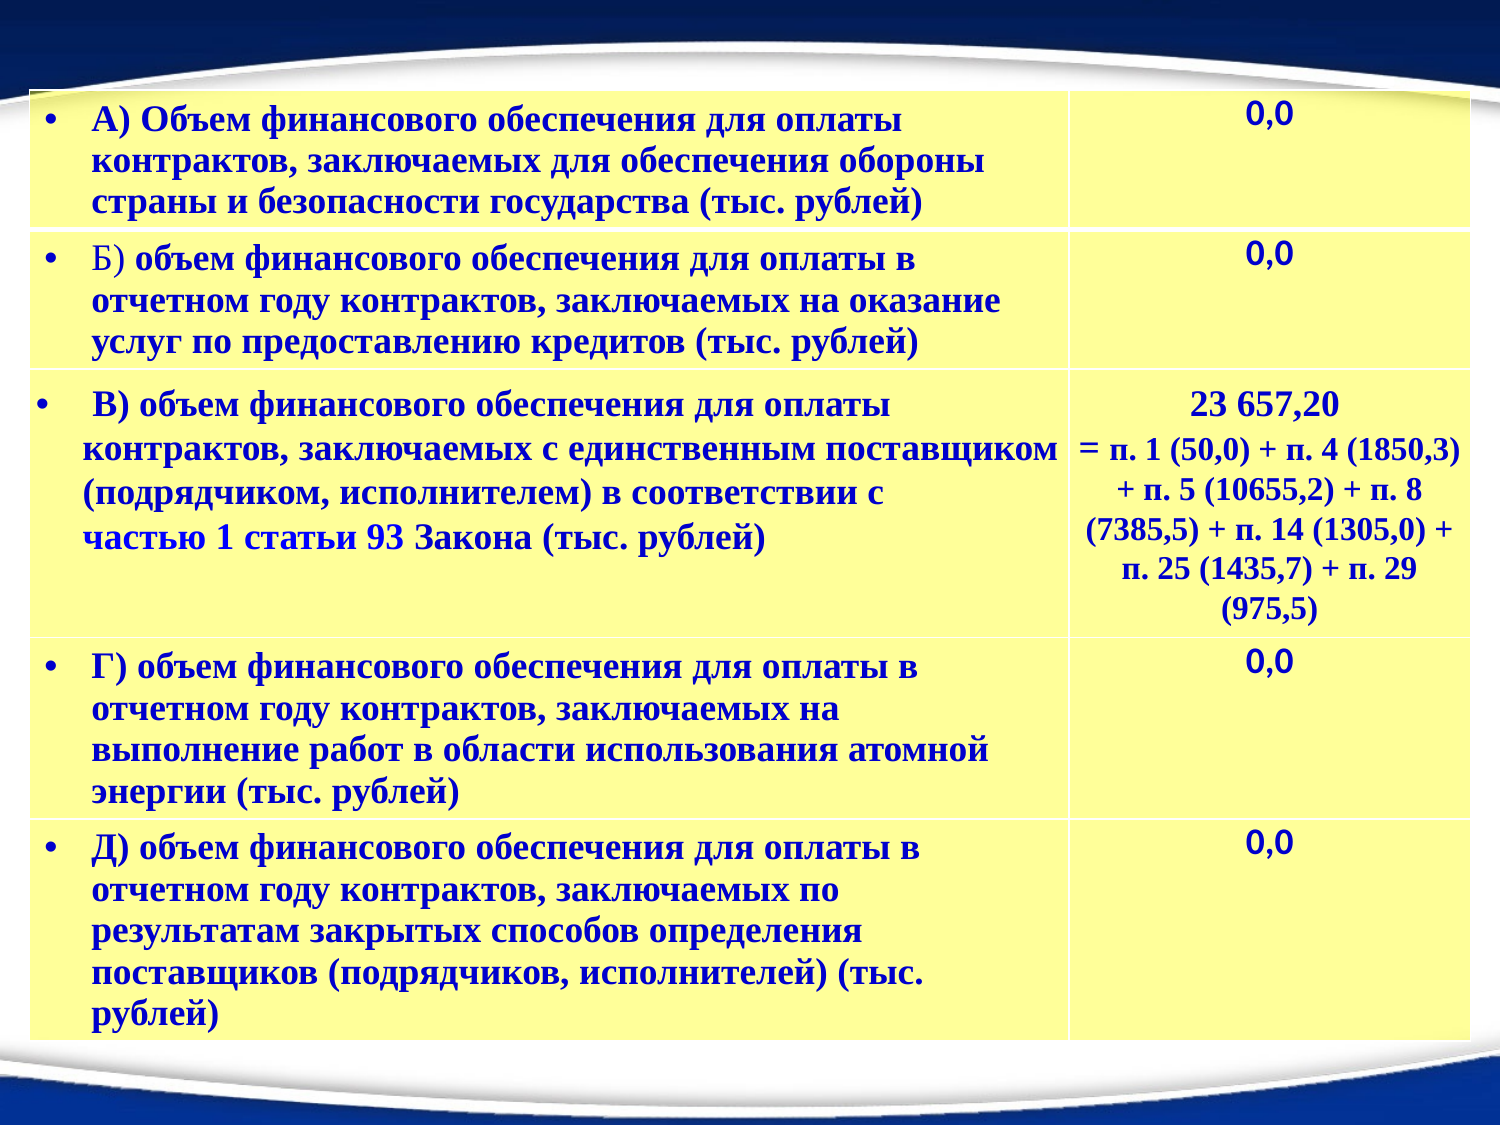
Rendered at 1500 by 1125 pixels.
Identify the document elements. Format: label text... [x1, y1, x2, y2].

table_header 0,0 [1070, 91, 1470, 227]
table_cell 0,0 [1070, 232, 1470, 368]
table_cell Д) объем финансового обеспечения для оплаты в отчетном году контрактов, заключаемых по результатам закрытых способов определения поставщиков (подрядчиков, исполнителей) (тыс. рублей) [30, 820, 1068, 1040]
picture [0, 0, 1500, 1125]
table_header А) Объем финансового обеспечения для оплаты контрактов, заключаемых для обеспечения обороны страны и безопасности государства (тыс. рублей) [30, 91, 1068, 227]
table_cell 0,0 [1070, 638, 1470, 818]
table_cell 23 657,20 = п. 1 (50,0) + п. 4 (1850,3) + п. 5 (10655,2) + п. 8 (7385,5) + п. 14 (1305,0) + п. 25 (1435,7) + п. 29 (975,5) [1070, 370, 1470, 637]
table_cell Б) объем финансового обеспечения для оплаты в отчетном году контрактов, заключаемых на оказание услуг по предоставлению кредитов (тыс. рублей) [30, 232, 1068, 368]
table_cell Г) объем финансового обеспечения для оплаты в отчетном году контрактов, заключаемых на выполнение работ в области использования атомной энергии (тыс. рублей) [30, 638, 1068, 818]
table_cell 0,0 [1070, 820, 1470, 1040]
table_cell В) объем финансового обеспечения для оплаты контрактов, заключаемых с единственным поставщиком (подрядчиком, исполнителем) в соответствии с частью 1 статьи 93 Закона (тыс. рублей) [30, 370, 1068, 637]
